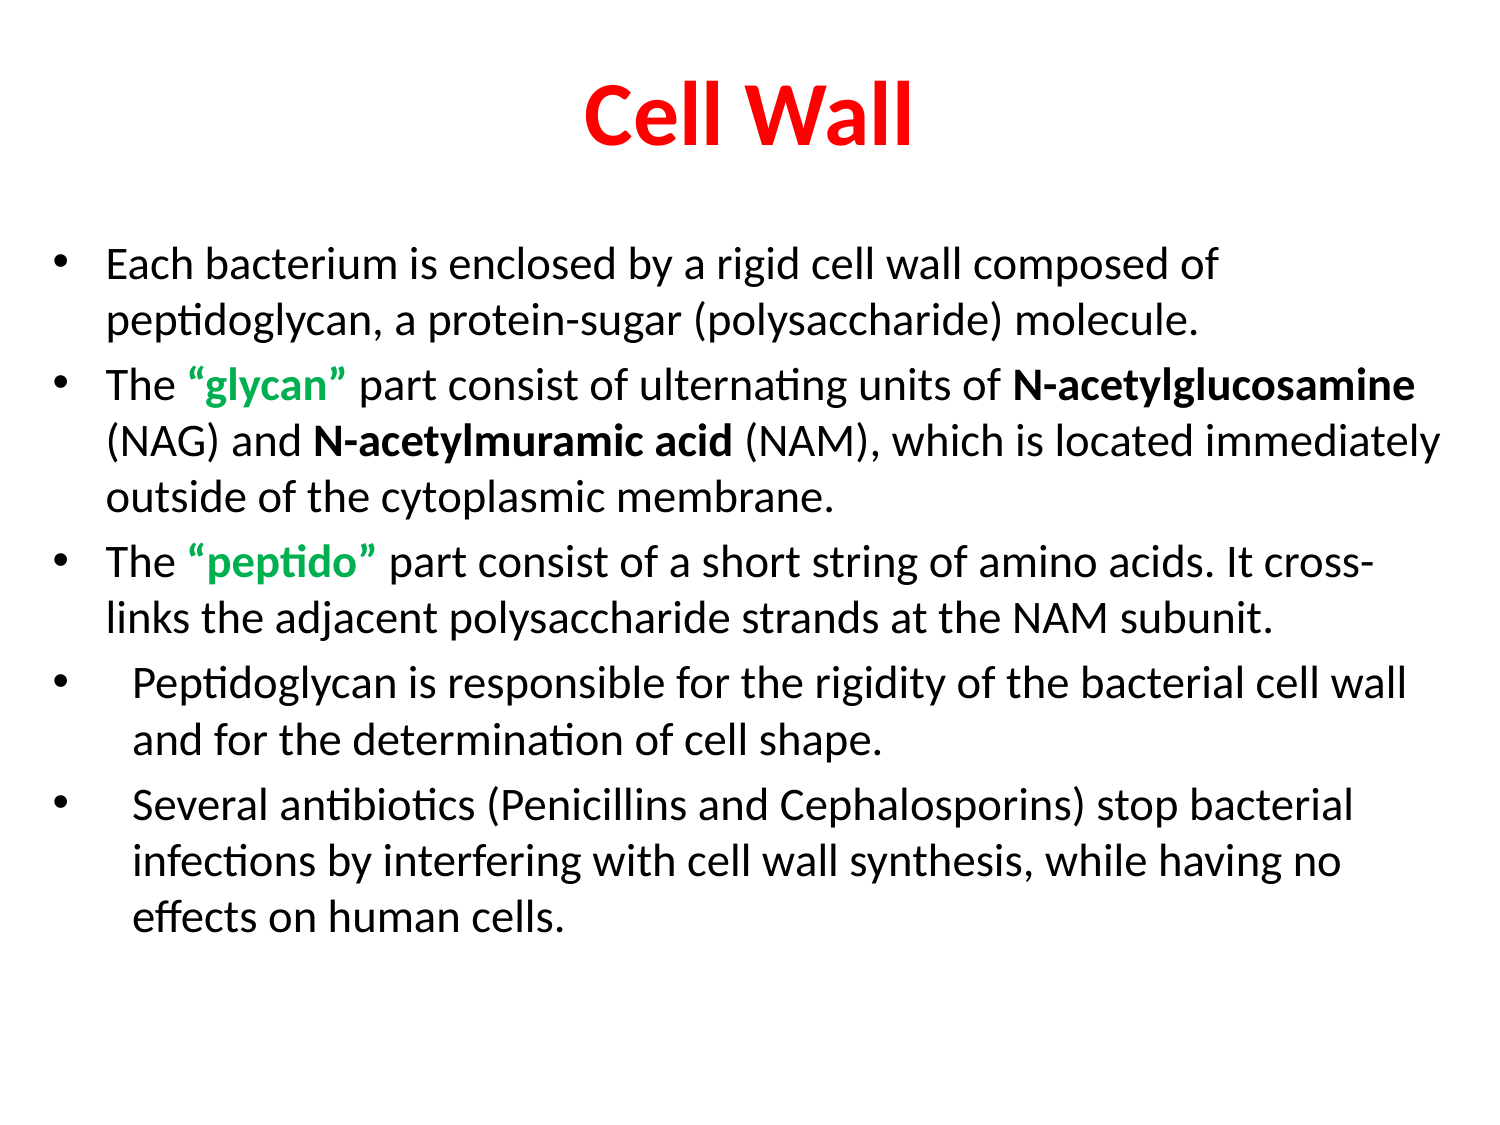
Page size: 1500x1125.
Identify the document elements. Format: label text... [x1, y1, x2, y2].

title Cell Wall [75, 37, 1425, 180]
list Each bacterium is enclosed by a rigid cell wall composed of peptidoglycan, a protein-sugar (polysaccharide) molecule. The “glycan” part consist of ulternating units of N-acetylglucosamine (NAG) and N-acetylmuramic acid (NAM), which is located immediately outside of the cytoplasmic membrane. The “peptido” part consist of a short string of amino acids. It cross-links the adjacent polysaccharide strands at the NAM subunit. Peptidoglycan is responsible for the rigidity of the bacterial cell wall and for the determination of cell shape. Several antibiotics (Penicillins and Cephalosporins) stop bacterial infections by interfering with cell wall synthesis, while having no effects on human cells. [37, 224, 1475, 1125]
